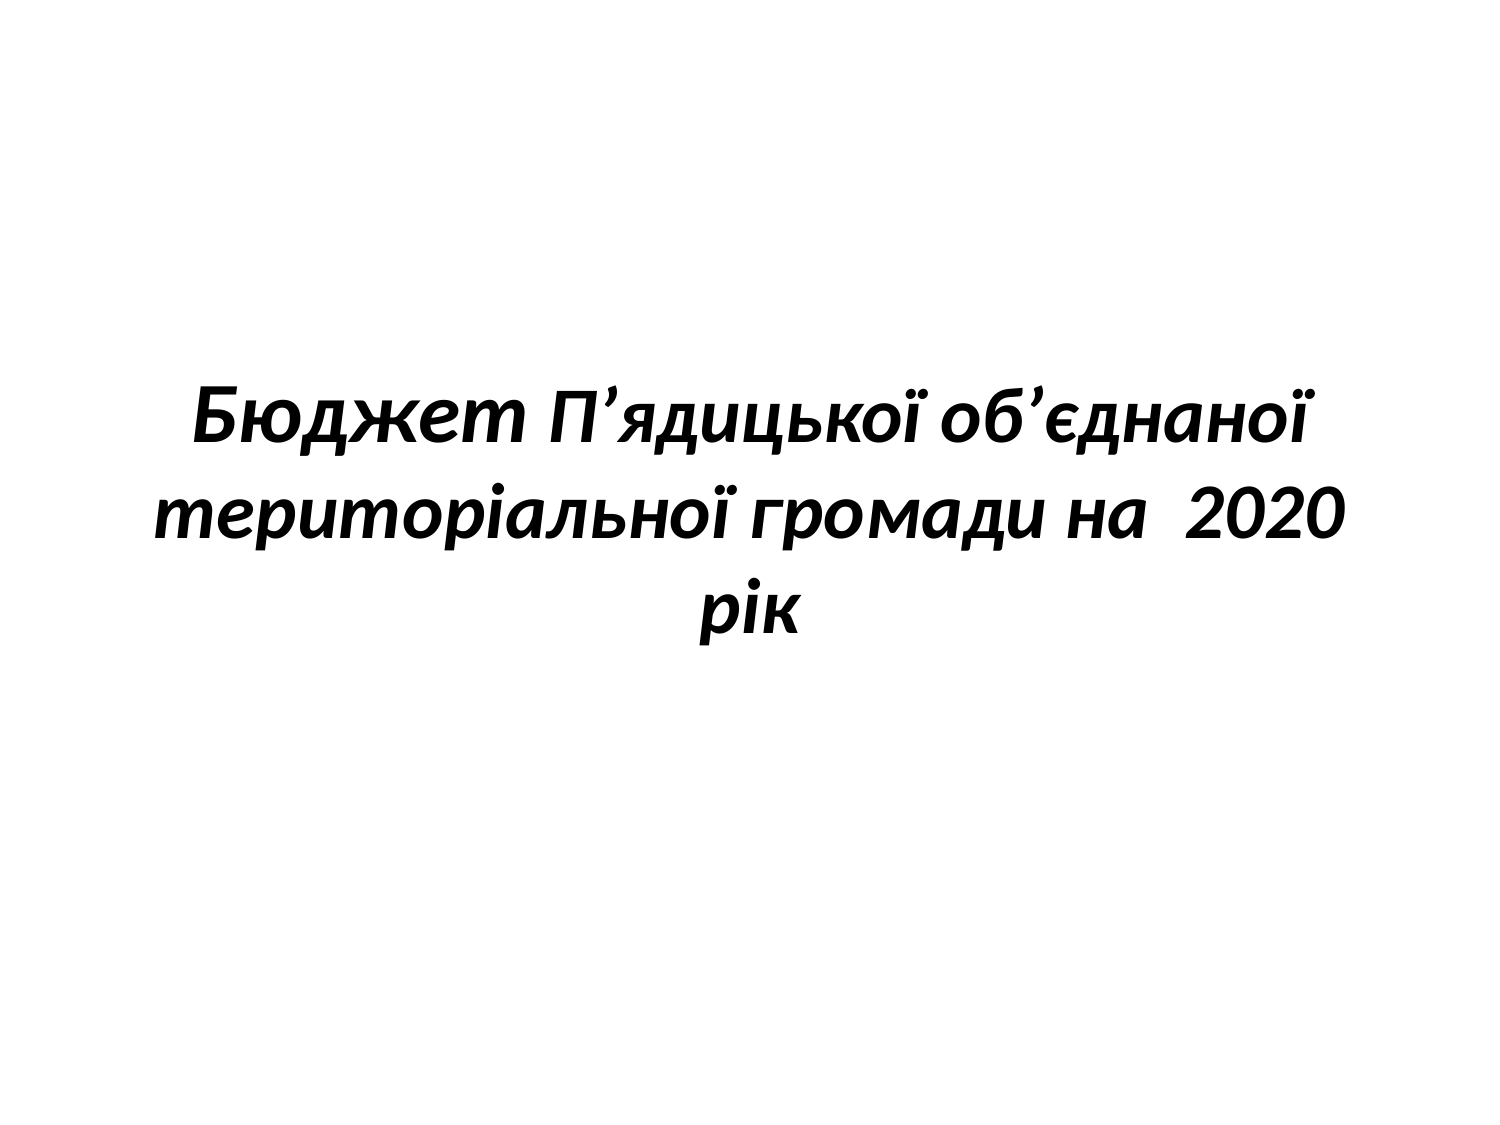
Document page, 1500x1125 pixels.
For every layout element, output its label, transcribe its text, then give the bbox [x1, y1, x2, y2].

title Бюджет П’ядицької об’єднаної територіальної громади на 2020 рік [112, 349, 1388, 657]
